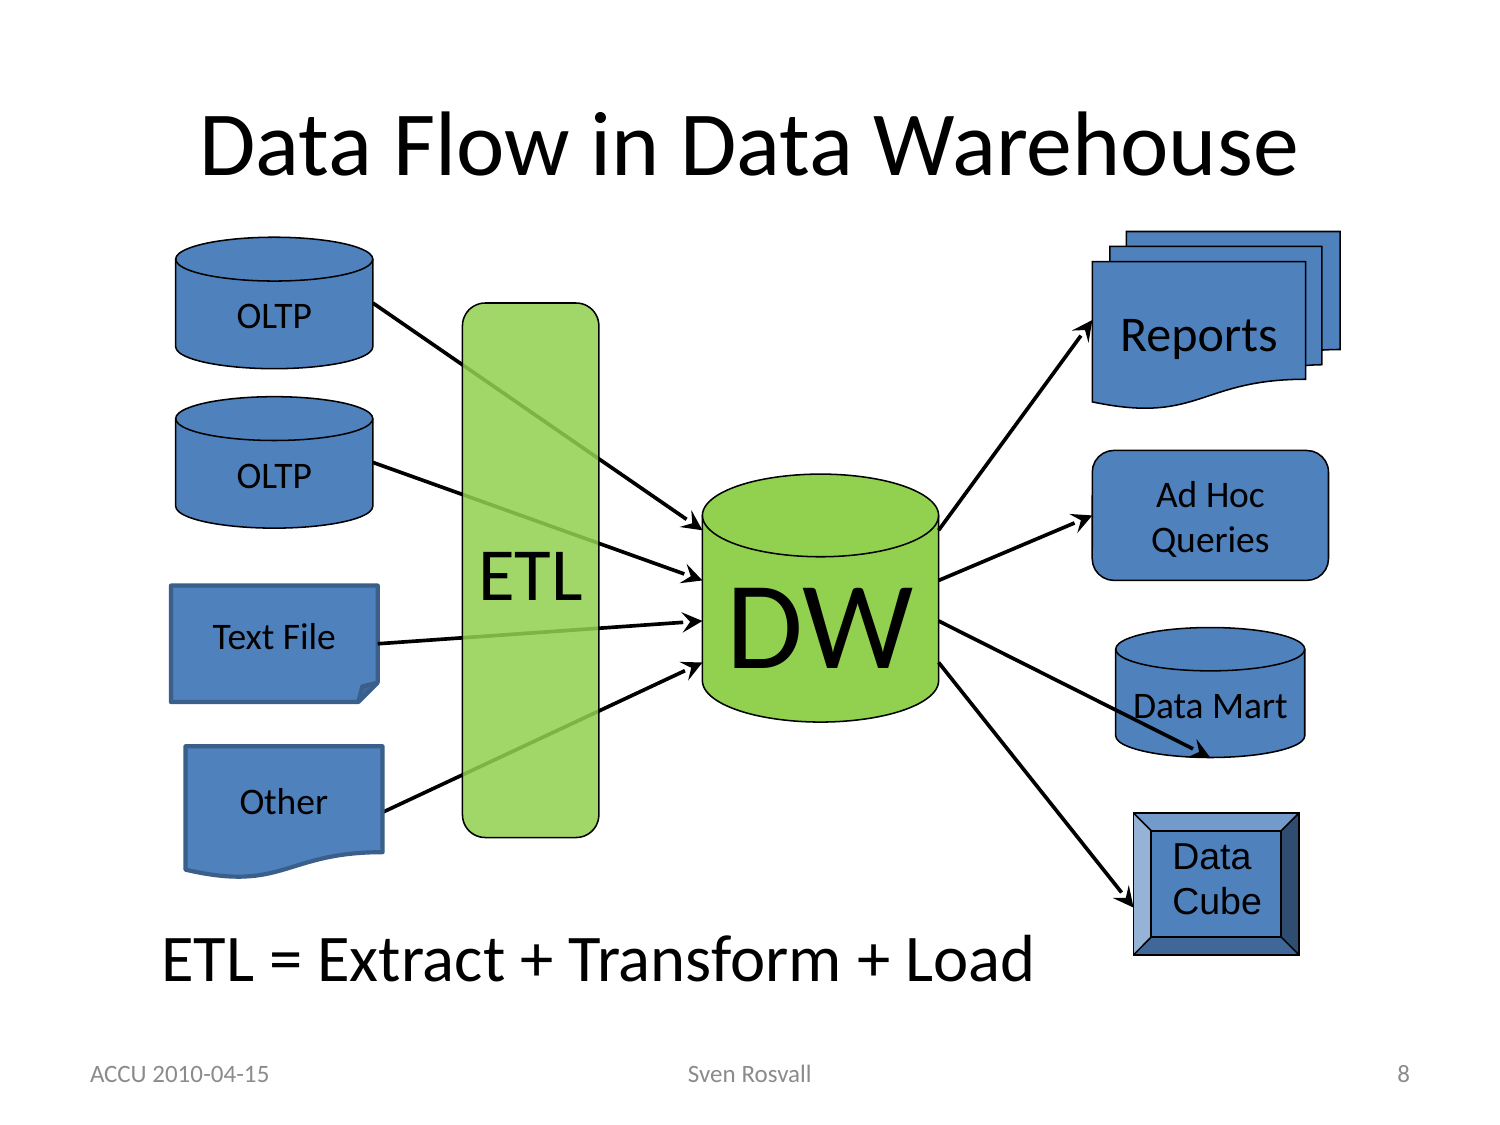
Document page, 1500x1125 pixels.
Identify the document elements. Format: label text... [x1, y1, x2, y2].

text_box ETL [463, 821, 598, 838]
slide_number 8 [1074, 1042, 1425, 1103]
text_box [1133, 812, 1300, 956]
text_box ETL [462, 652, 599, 660]
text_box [382, 662, 703, 813]
text_box Other [183, 744, 385, 879]
text_box ETL [462, 589, 599, 619]
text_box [938, 319, 1093, 531]
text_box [372, 462, 703, 581]
text_box Reports [1092, 231, 1341, 409]
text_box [938, 662, 1134, 908]
text_box Text File [168, 583, 380, 705]
title Data Flow in Data Warehouse [75, 45, 1425, 233]
text_box Ad Hoc Queries [1097, 450, 1329, 581]
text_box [372, 302, 703, 461]
text_box OLTP [175, 237, 373, 369]
footer Sven Rosvall [512, 1042, 988, 1103]
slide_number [75, 1042, 425, 1103]
text_box OLTP [175, 396, 367, 529]
text_box Data Mart [1121, 627, 1305, 758]
text_box DW [702, 474, 939, 723]
text_box ETL = Extract + Transform + Load [146, 907, 1052, 1003]
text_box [377, 620, 703, 644]
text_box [938, 620, 1116, 693]
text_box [938, 539, 1093, 581]
